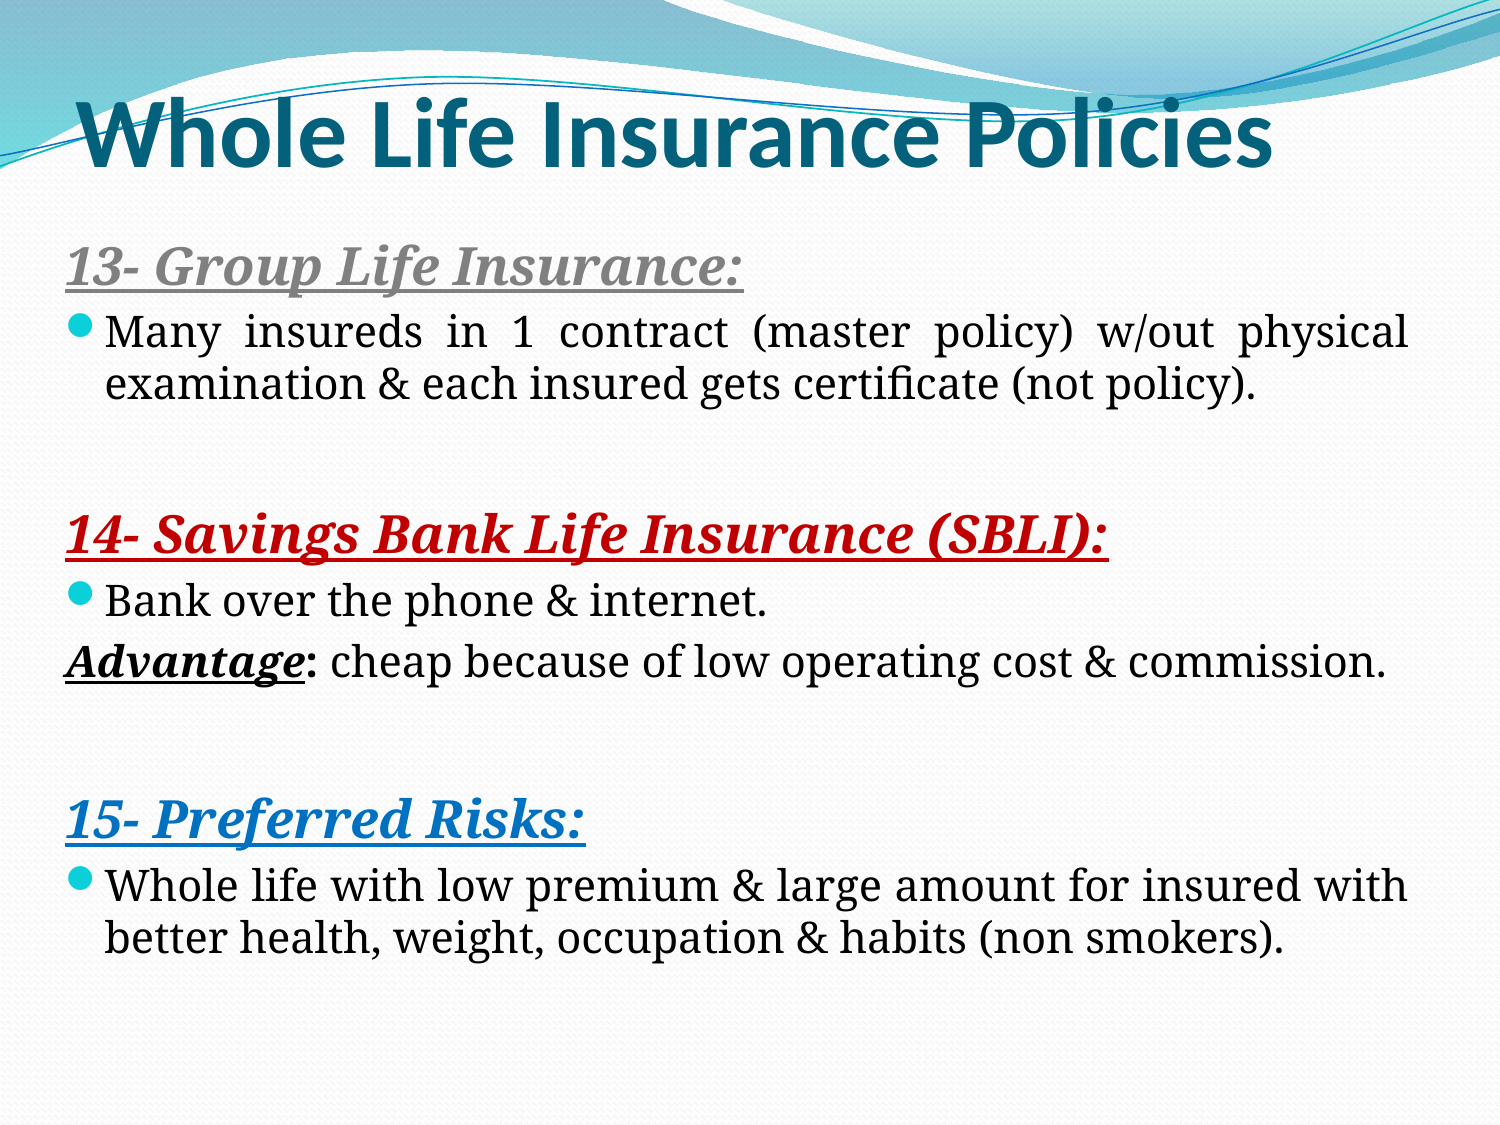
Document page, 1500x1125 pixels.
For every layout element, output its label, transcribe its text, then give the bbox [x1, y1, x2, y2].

title Whole Life Insurance Policies [75, 50, 1425, 188]
list 13- Group Life Insurance: Many insureds in 1 contract (master policy) w/out physical examination & each insured gets certificate (not policy). 14- Savings Bank Life Insurance (SBLI): Bank over the phone & internet. Advantage: cheap because of low operating cost & commission. 15- Preferred Risks: Whole life with low premium & large amount for insured with better health, weight, occupation & habits (non smokers). [50, 224, 1425, 1075]
